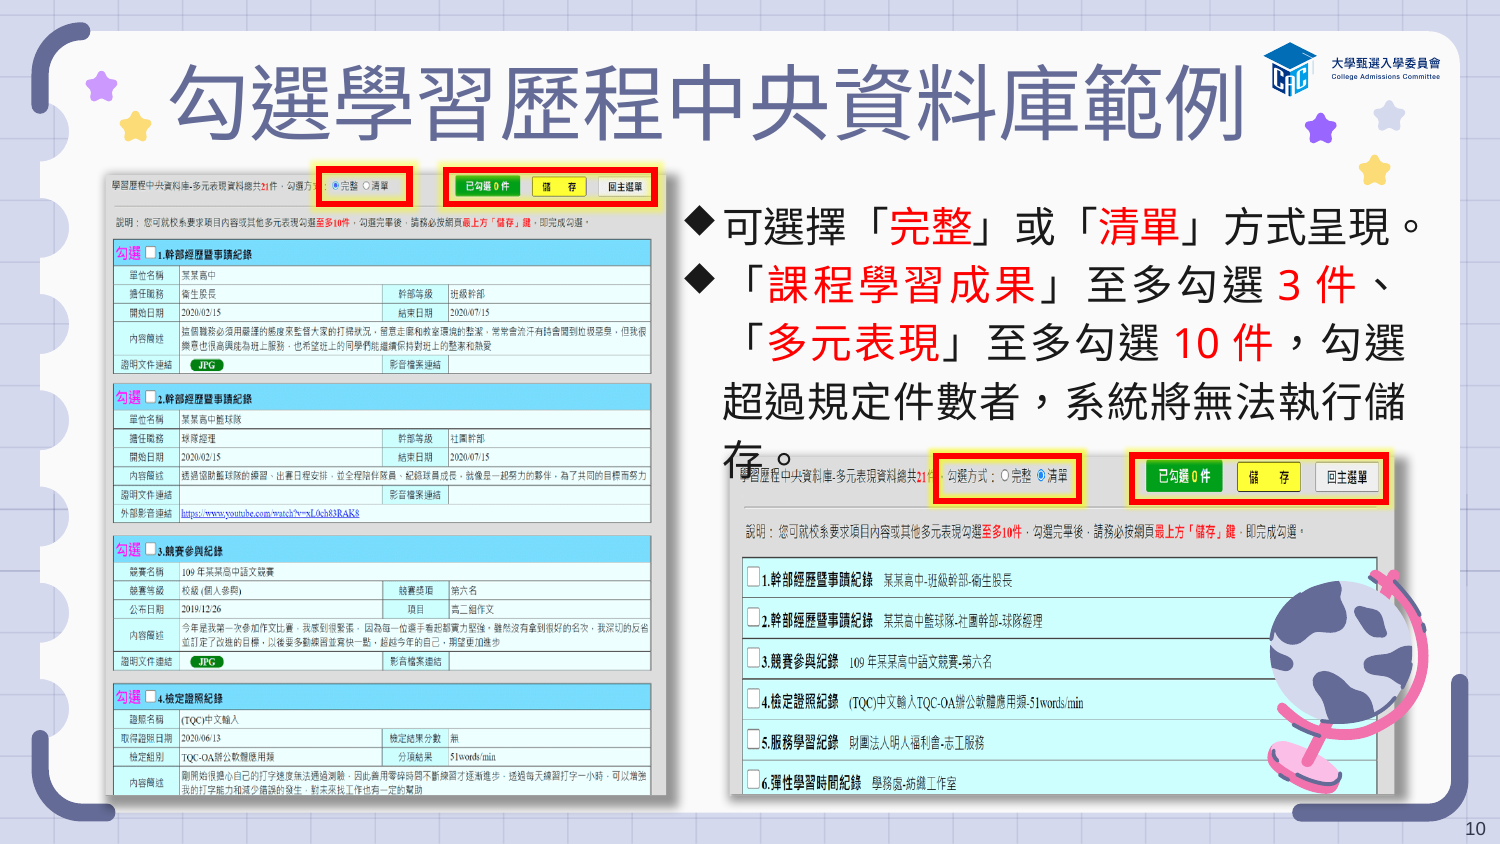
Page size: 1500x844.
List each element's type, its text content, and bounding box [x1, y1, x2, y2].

text_box [1304, 112, 1337, 144]
picture [729, 457, 1395, 796]
text_box [1373, 100, 1406, 131]
text_box [1358, 154, 1391, 186]
slide_number 10 [1163, 805, 1500, 844]
text_box [445, 169, 656, 175]
text_box [318, 168, 411, 175]
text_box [1265, 569, 1432, 794]
picture [1263, 42, 1441, 97]
title 勾選學習歷程中央資料庫範例 [151, 48, 1333, 167]
picture [105, 175, 667, 796]
text_box 可選擇「完整」或「清單」方式呈現。 「課程學習成果」至多勾選3件、 「多元表現」至多勾選10件，勾選超過規定件數者，系統將無法執行儲存。 [667, 184, 1421, 492]
